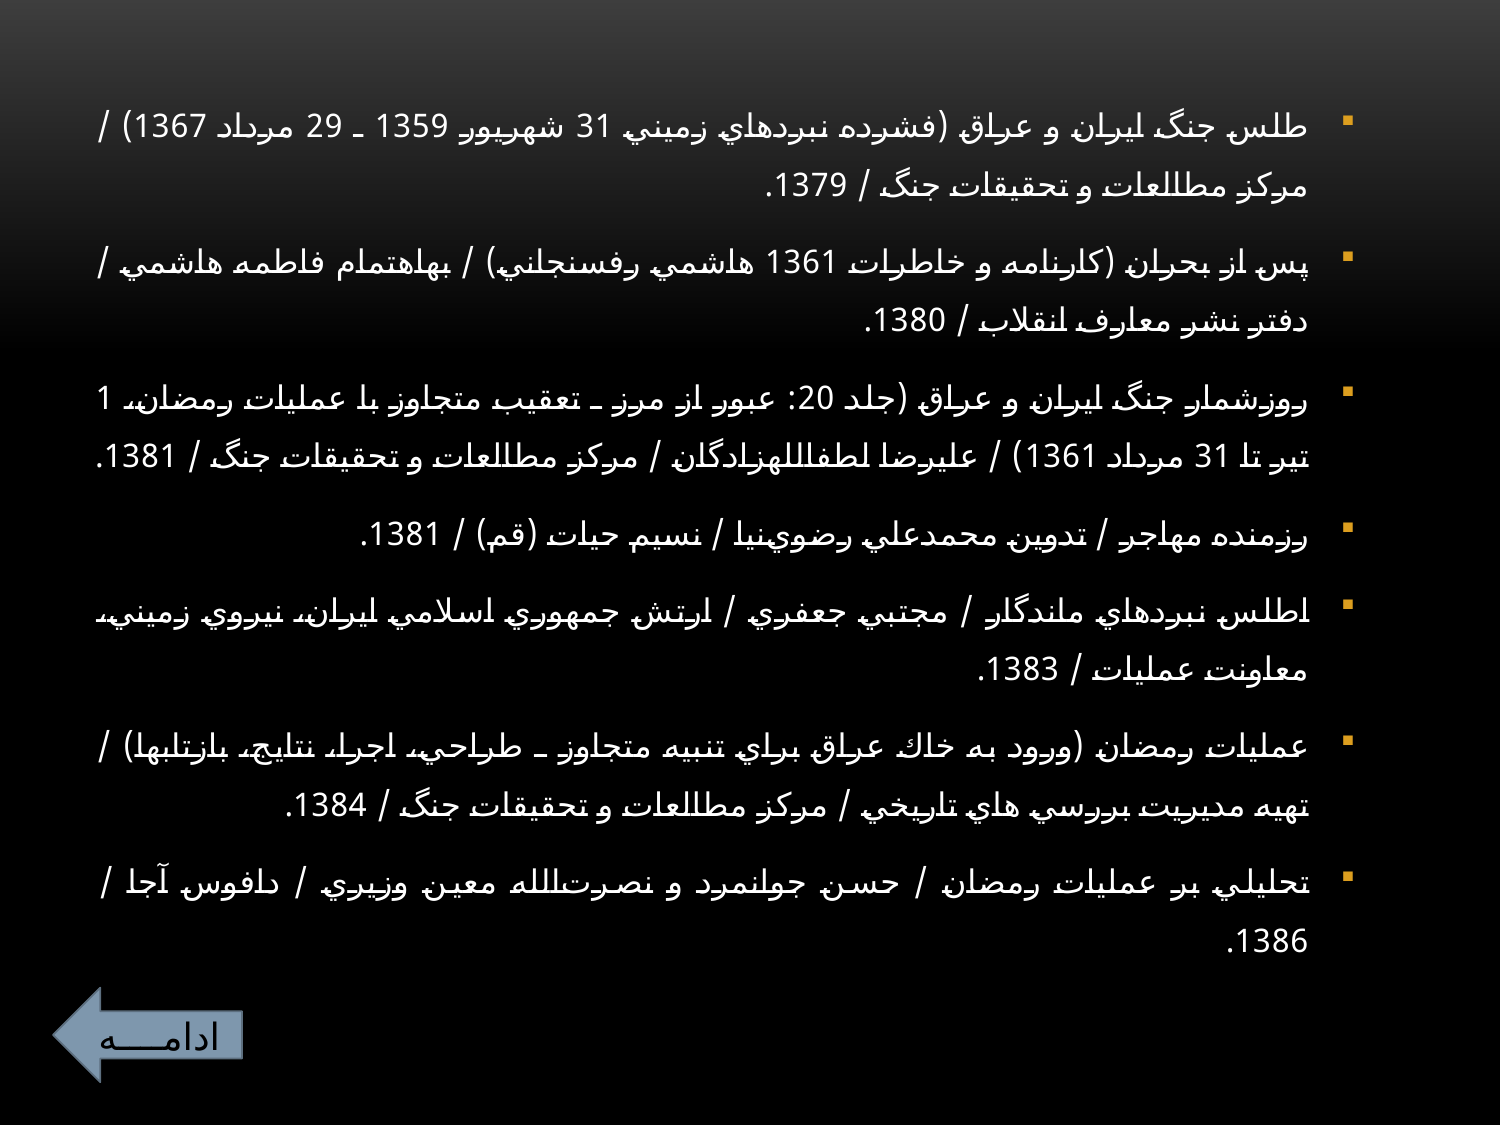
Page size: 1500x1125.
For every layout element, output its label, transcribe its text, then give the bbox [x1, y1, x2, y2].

text_box ادامــــه [52, 986, 243, 1084]
list طلس جنگ ايران و عراق‏ (فشرده نبردهاي زميني 31 شهريور 1359 ـ 29 مرداد 1367) / مركز مطالعات و تحقيقات جنگ / 1379. پس از بحران‏ (كارنامه و خاطرات 1361 هاشمي رفسنجاني‏) / به‏اهتمام فاطمه هاشمي / دفتر نشر معارف انقلاب‏ / 1380. روزشمار جنگ ايران و عراق‏ (جلد 20: عبور از مرز ـ تعقيب متجاوز با عمليات رمضان، 1 تير تا 31 مرداد 1361) / عليرضا لطف‏الله‏زادگان‏ / مركز مطالعات و تحقيقات جنگ‏ / 1381. رزمنده مهاجر / تدوين محمدعلي رضوي‌نيا / نسيم حيات (قم) / 1381. اطلس نبردهاي ماندگار / مجتبي جعفري / ارتش جمهوري اسلامي ايران، نيروي زميني، معاونت عمليات / 1383. عمليات رمضان‏ (ورود به خاك عراق براي تنبيه متجاوز ـ طراحي، اجرا، نتايج، بازتاب‏ها) / تهيه مديريت بررسي هاي تاريخي / مركز مطالعات و تحقيقات جنگ‏ / 1384. تحليلي بر عمليات رمضان / حسن جوانمرد و نصرت‌الله معين وزيري / دافوس آجا / 1386. [79, 78, 1371, 1024]
